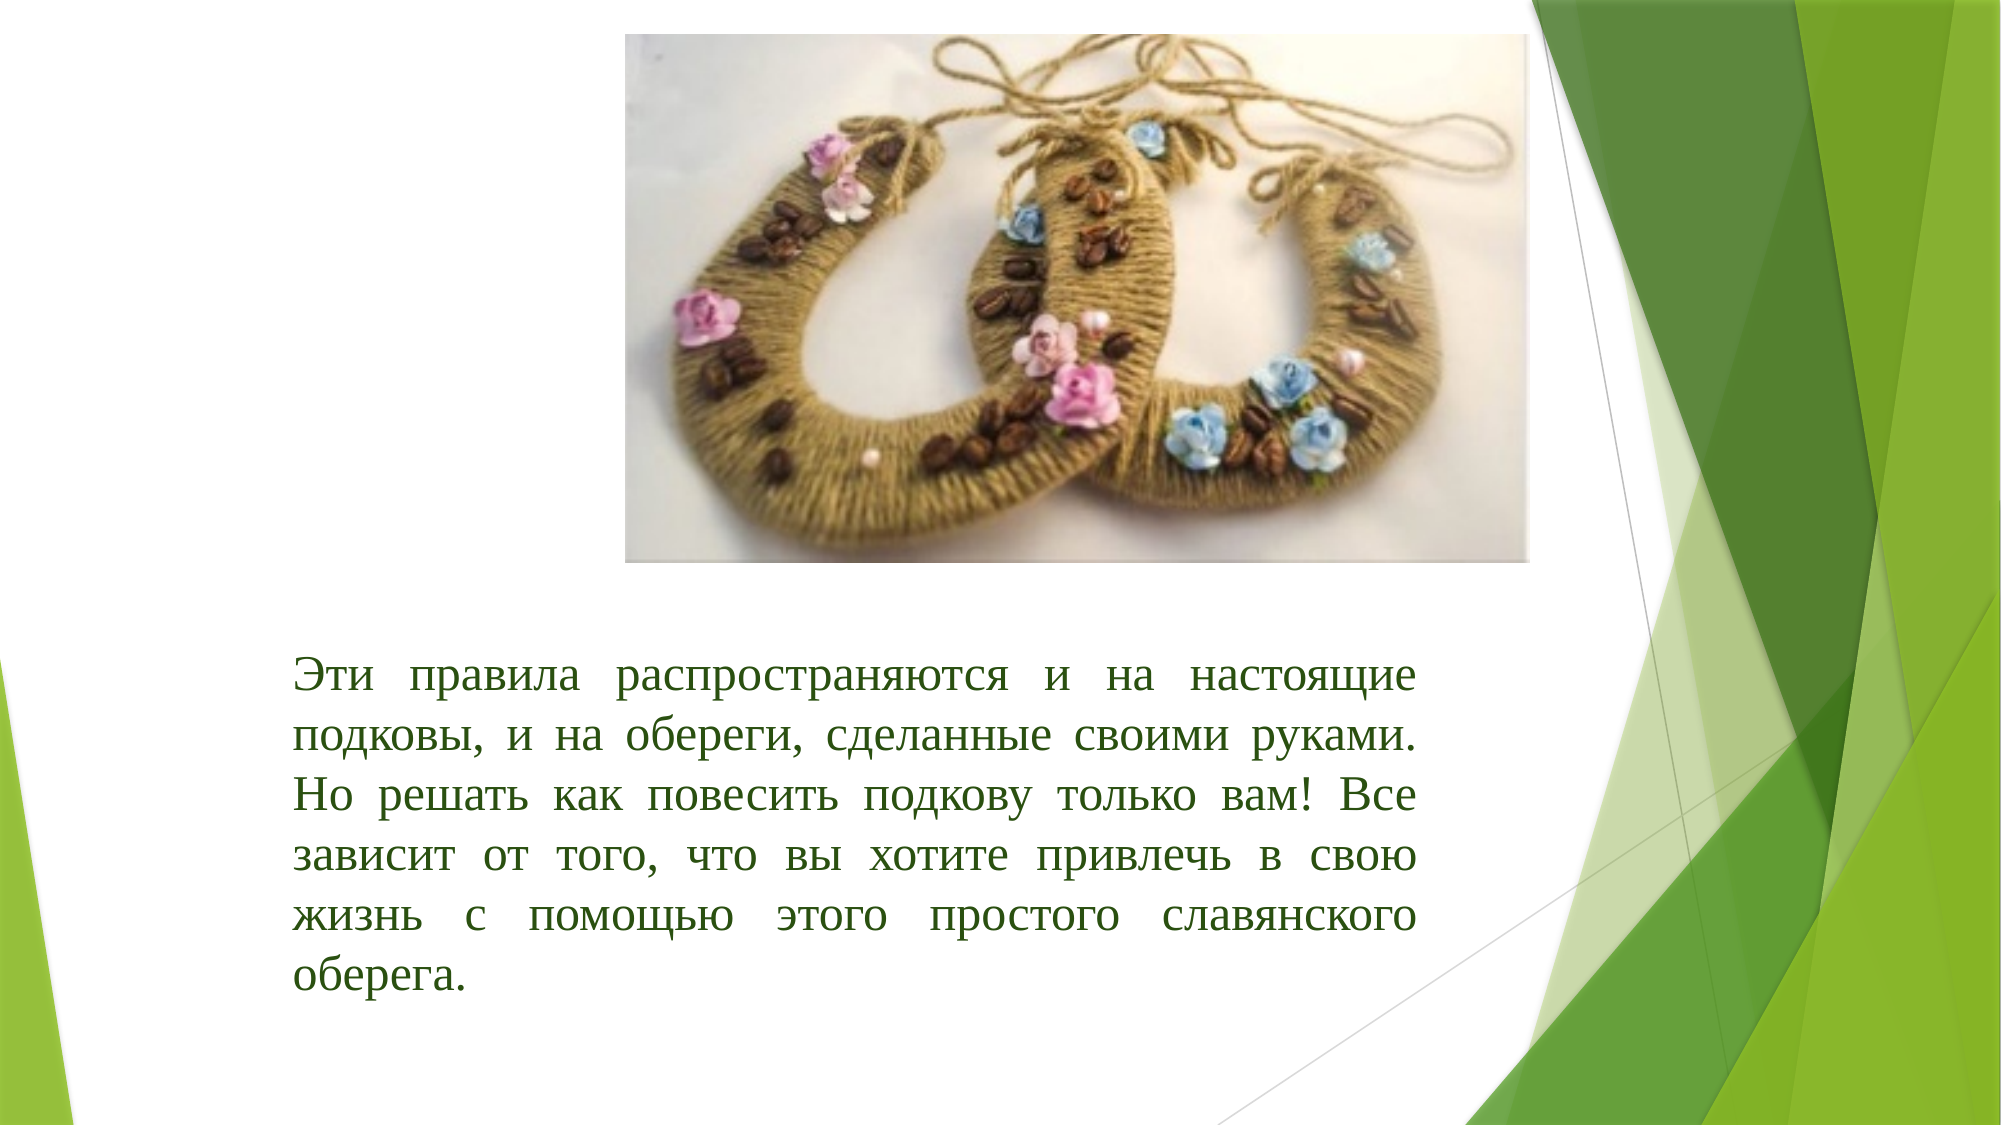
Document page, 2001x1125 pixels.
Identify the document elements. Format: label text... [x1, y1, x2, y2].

title Эти правила распространяются и на настоящие подковы, и на обереги, сделанные своими руками. Но решать как повесить подкову только вам! Все зависит от того, что вы хотите привлечь в свою жизнь с помощью этого простого славянского оберега. [277, 633, 1433, 1125]
picture [625, 34, 1530, 563]
